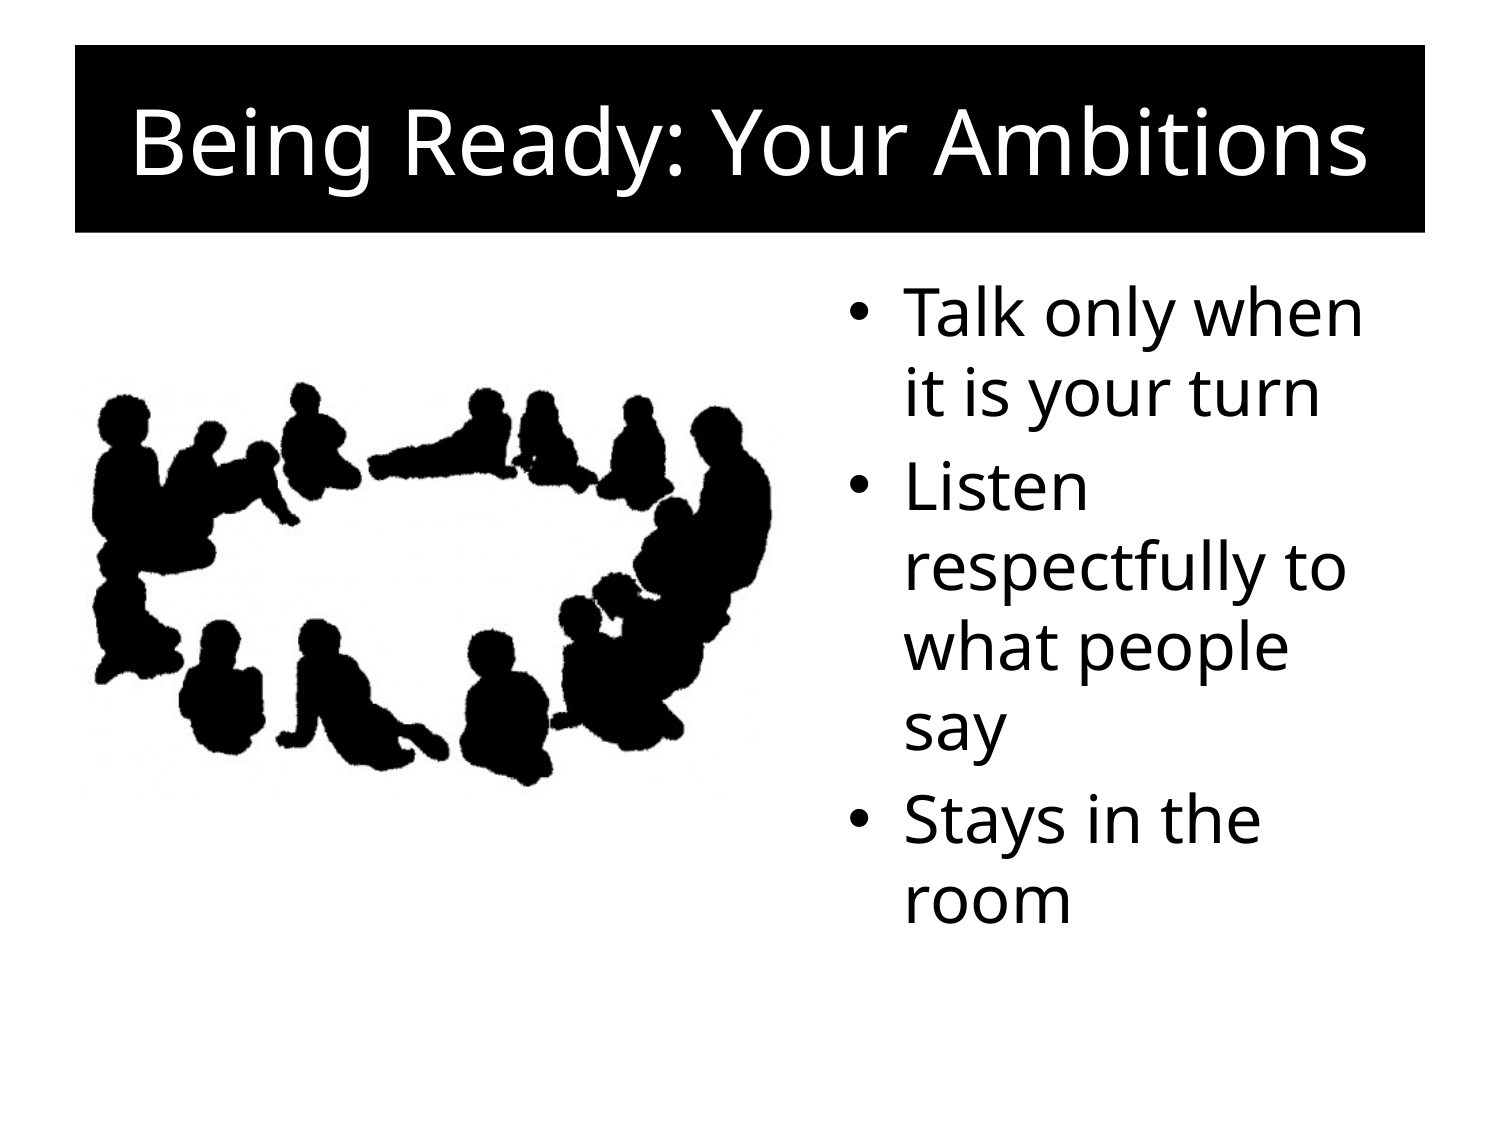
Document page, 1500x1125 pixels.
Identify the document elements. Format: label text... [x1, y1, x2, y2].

picture [76, 373, 782, 799]
list Talk only when it is your turn Listen respectfully to what people say Stays in the room [832, 262, 1425, 1005]
title Being Ready: Your Ambitions [75, 45, 1425, 233]
